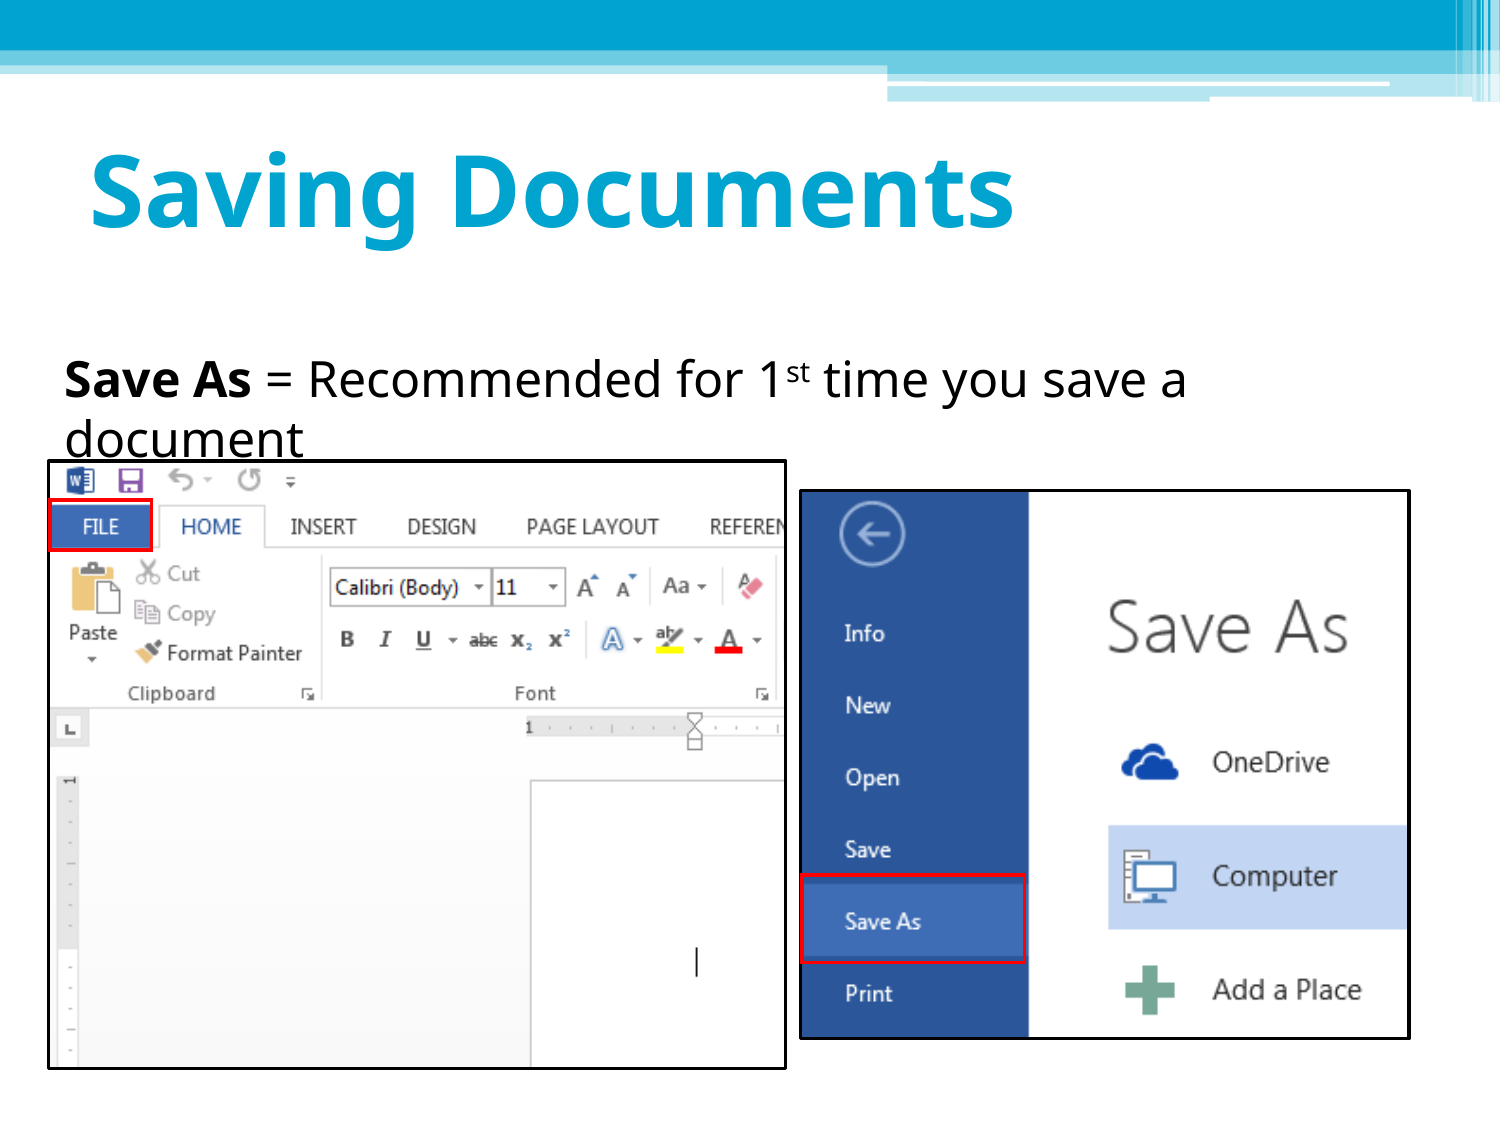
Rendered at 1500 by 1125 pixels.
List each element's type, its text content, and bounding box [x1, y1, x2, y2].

title Saving Documents [75, 99, 1425, 275]
picture [49, 462, 785, 1068]
list Save As = Recommended for 1st time you save a document [50, 340, 1425, 1050]
picture [801, 492, 1408, 1038]
